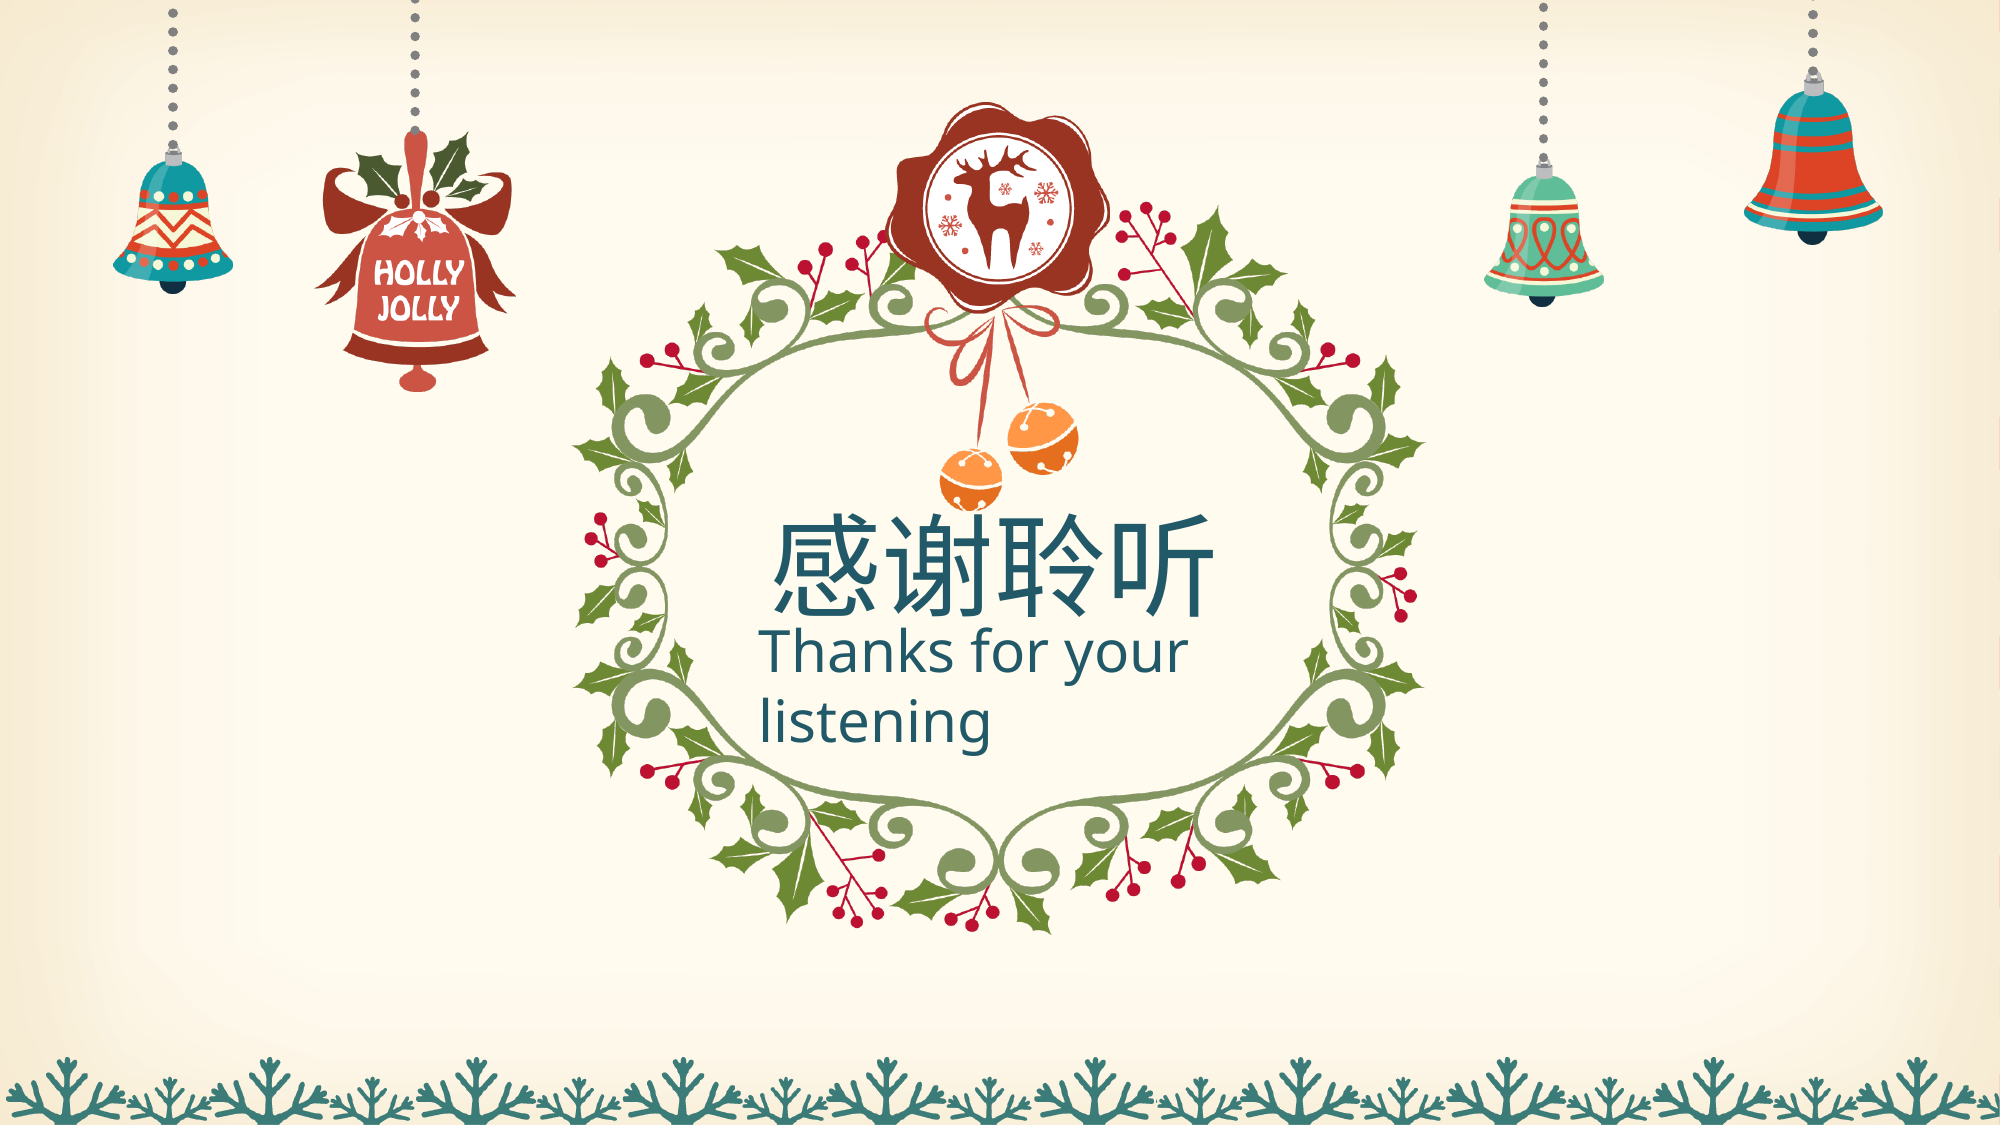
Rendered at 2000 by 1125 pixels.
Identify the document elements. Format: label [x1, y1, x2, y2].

text_box [1743, 0, 1883, 245]
text_box [113, 0, 233, 294]
text_box [6, 1057, 2000, 1125]
text_box [1483, 0, 1604, 307]
picture [0, 0, 2000, 1125]
text_box [314, 0, 516, 393]
